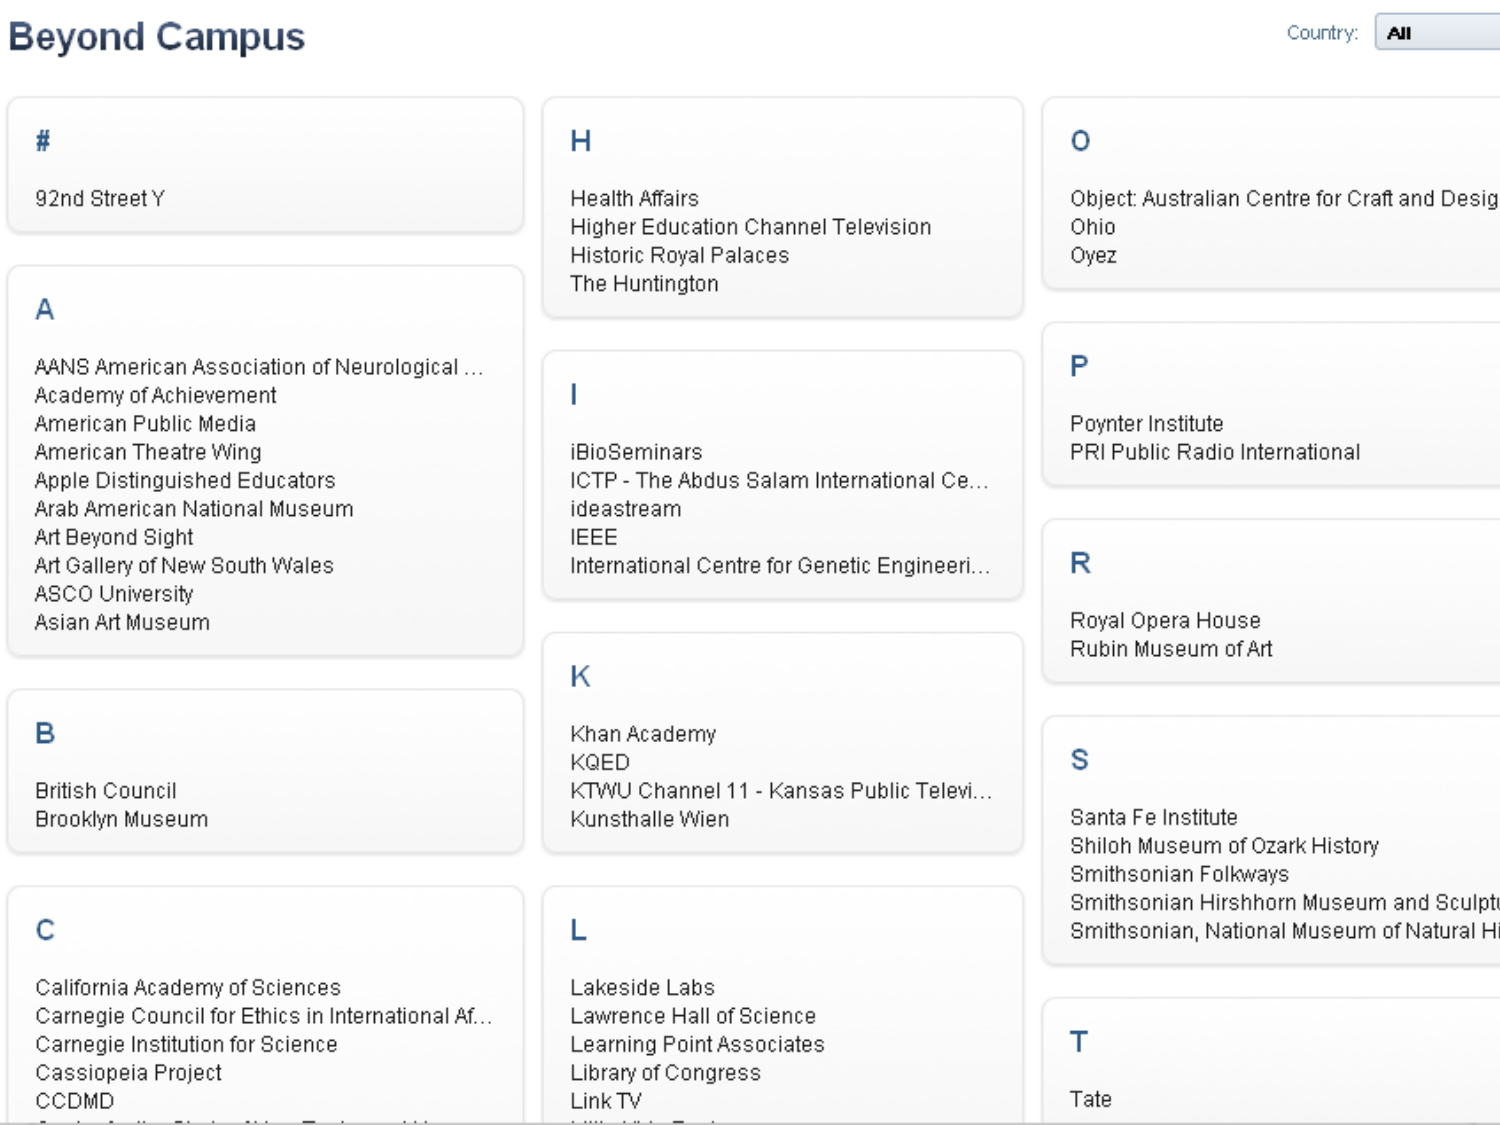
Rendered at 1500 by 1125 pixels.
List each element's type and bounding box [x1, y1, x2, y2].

list [0, 0, 1500, 1125]
